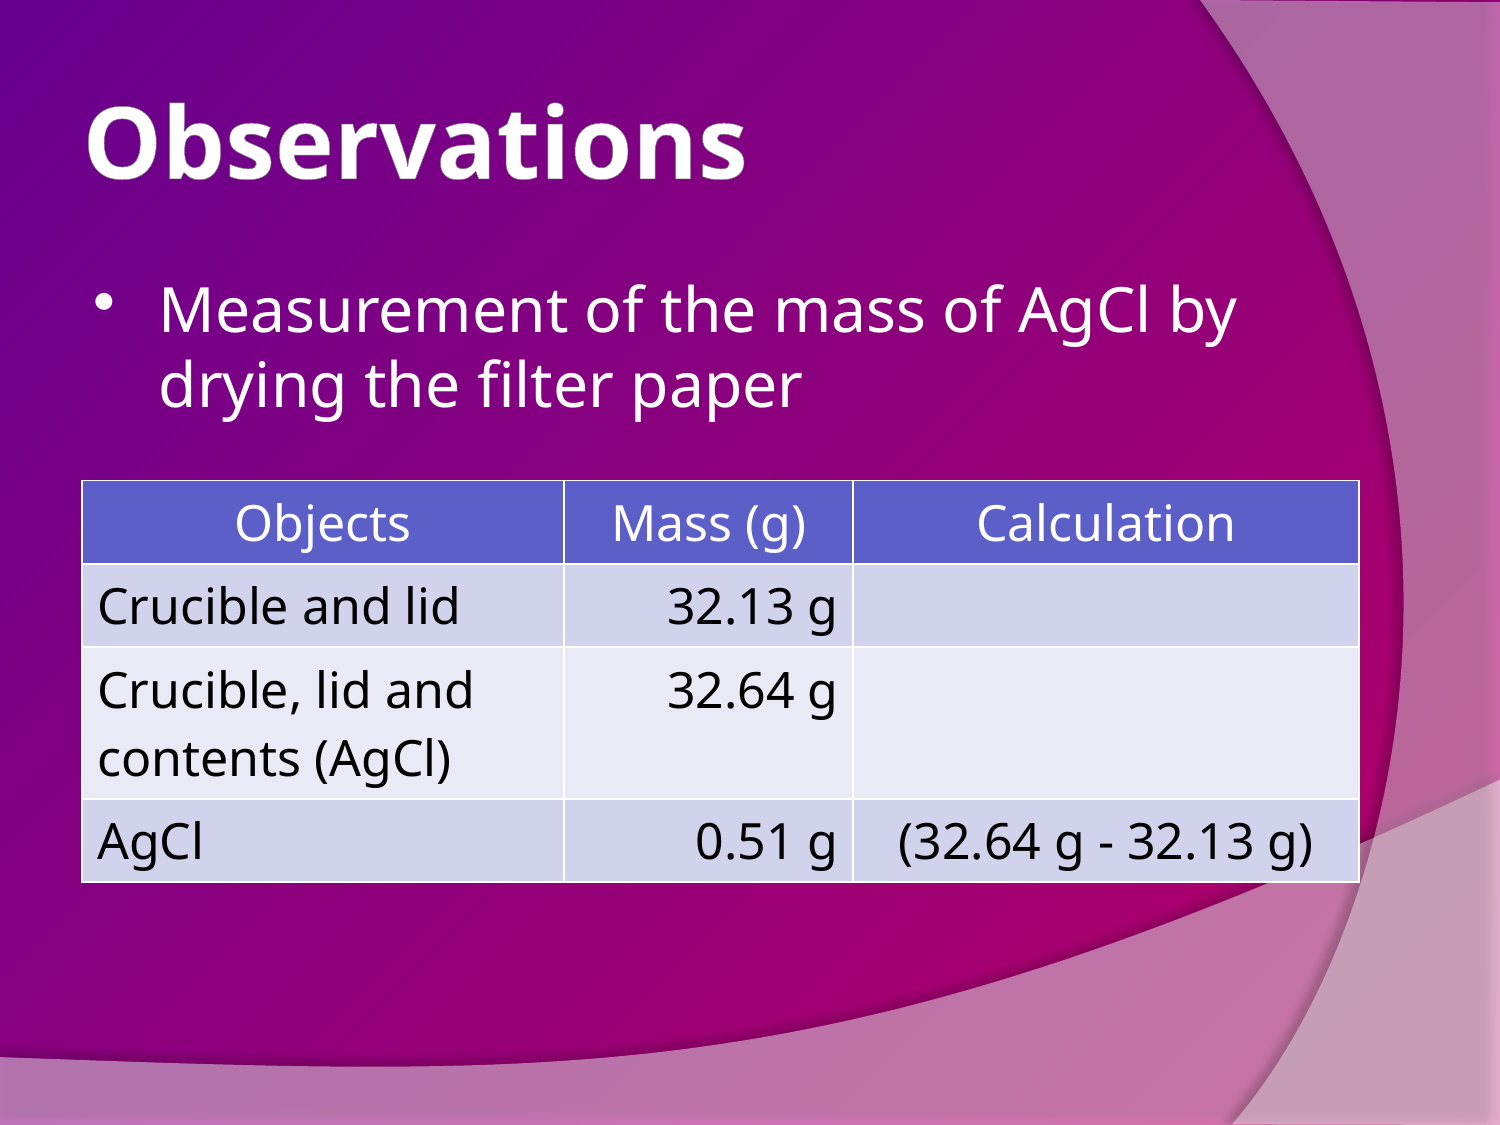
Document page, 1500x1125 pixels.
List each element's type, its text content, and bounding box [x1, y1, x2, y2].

table_cell 32.64 g [565, 648, 852, 798]
table_cell [854, 648, 1358, 798]
table_cell 0.51 g [565, 800, 852, 881]
table_header Mass (g) [565, 481, 852, 563]
title Observations [75, 45, 1300, 233]
table_header Calculation [854, 481, 1358, 563]
table_cell (32.64 g - 32.13 g) [854, 800, 1358, 881]
table_cell Crucible, lid and contents (AgCl) [83, 648, 563, 798]
list Measurement of the mass of AgCl by drying the filter paper [75, 262, 1300, 1005]
table_cell AgCl [83, 800, 563, 881]
table_cell Crucible and lid [83, 565, 563, 646]
table_cell [854, 565, 1358, 646]
table_cell 32.13 g [565, 565, 852, 646]
table_header Objects [83, 481, 563, 563]
